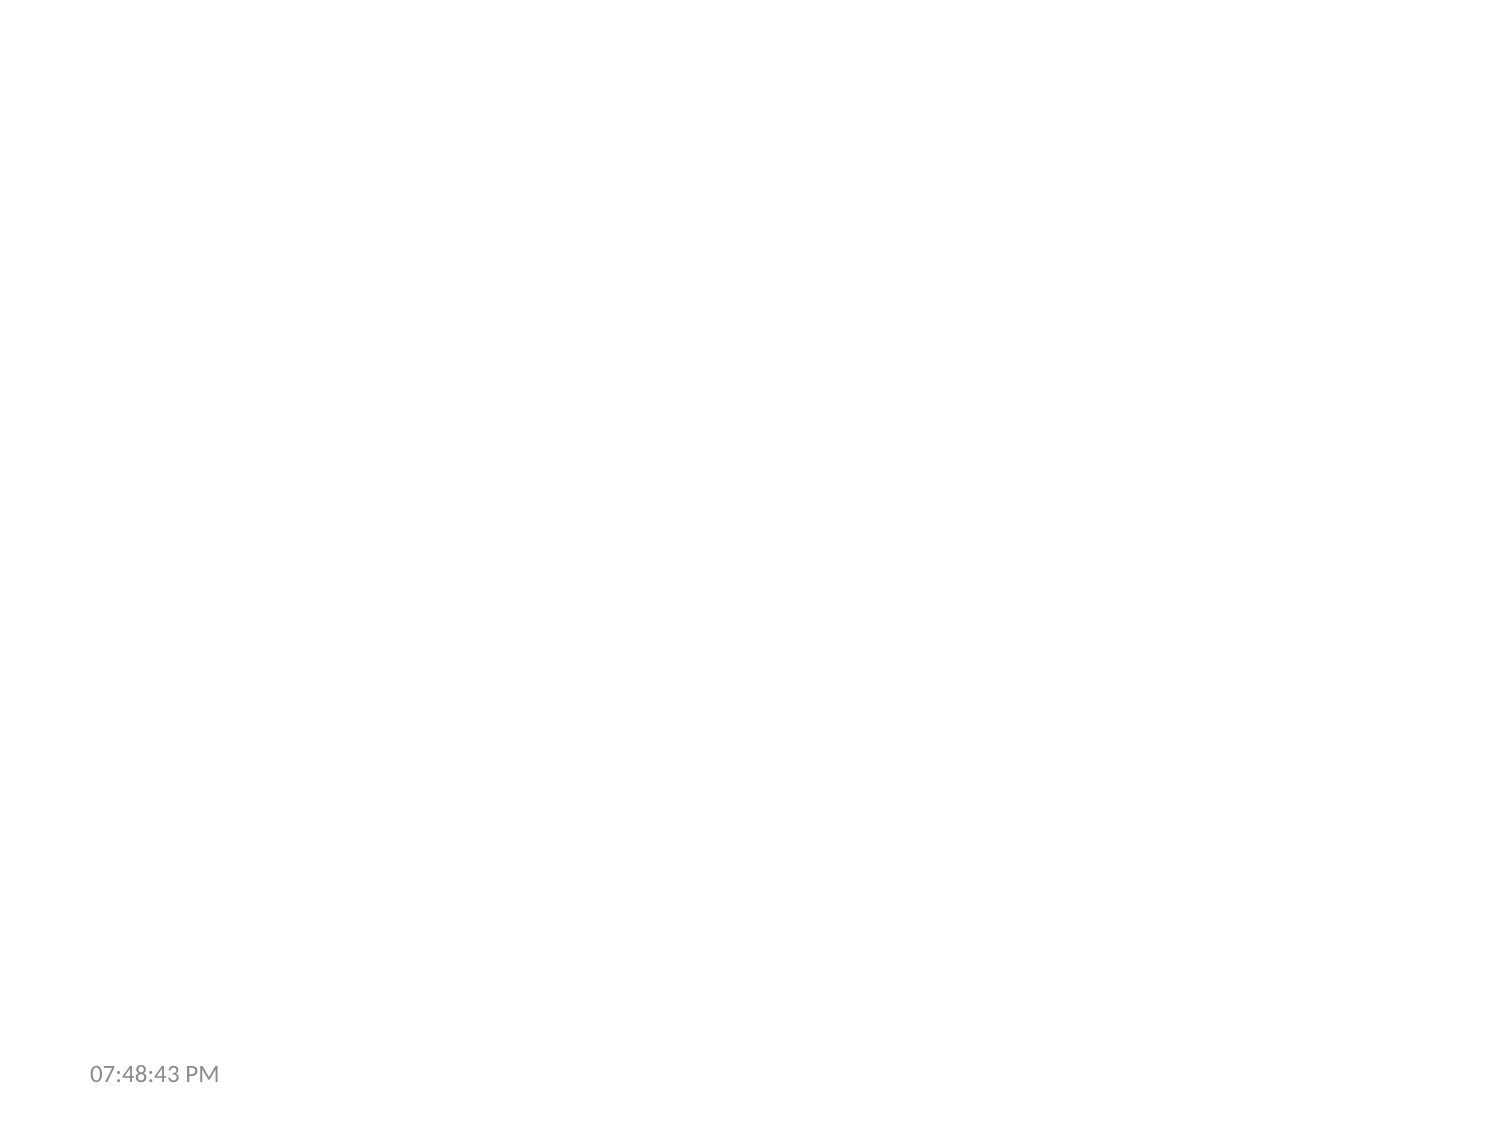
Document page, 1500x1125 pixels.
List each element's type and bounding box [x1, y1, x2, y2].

slide_number [75, 1042, 425, 1103]
